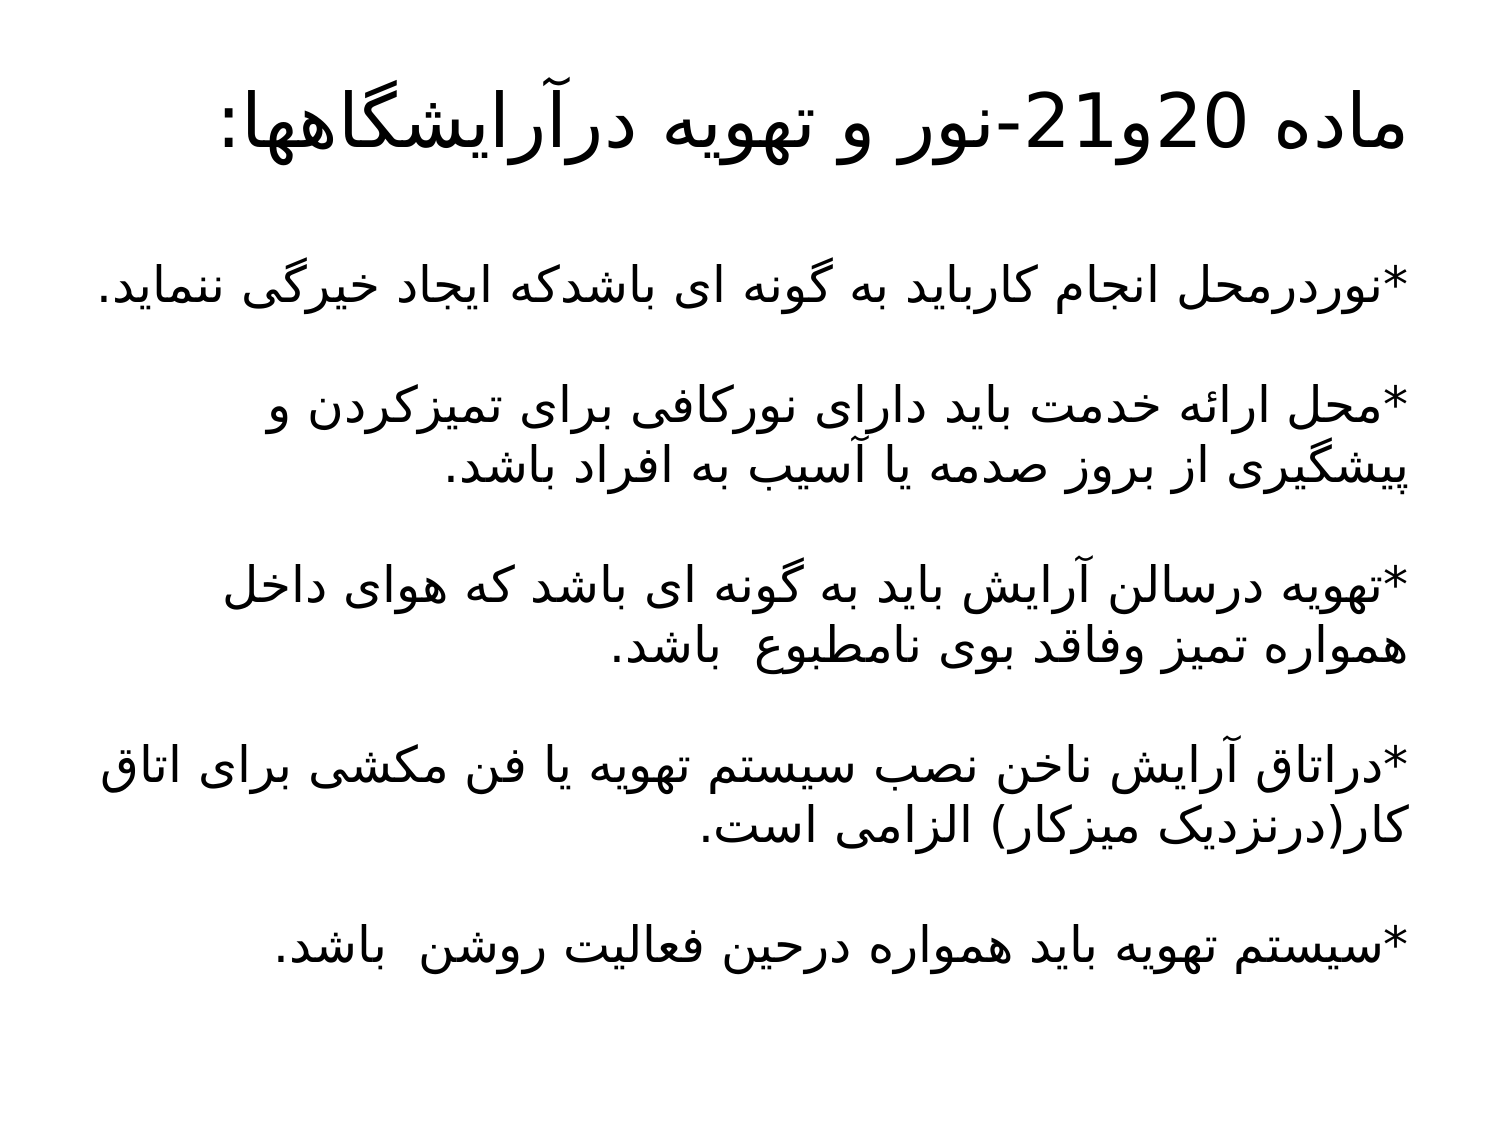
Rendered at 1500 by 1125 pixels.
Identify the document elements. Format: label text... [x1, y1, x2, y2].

title ماده 20و21-نور و تهویه درآرایشگاهها: *نوردرمحل انجام کارباید به گونه ای باشدکه ایجاد خیرگی ننماید. *محل ارائه خدمت باید دارای نورکافی برای تمیزکردن و پیشگیری از بروز صدمه یا آسیب به افراد باشد. *تهویه درسالن آرایش باید به گونه ای باشد که هوای داخل همواره تمیز وفاقد بوی نامطبوع باشد. *دراتاق آرایش ناخن نصب سیستم تهویه یا فن مکشی برای اتاق کار(درنزدیک میزکار) الزامی است. *سیستم تهویه باید همواره درحین فعالیت روشن باشد. [75, 45, 1425, 1090]
